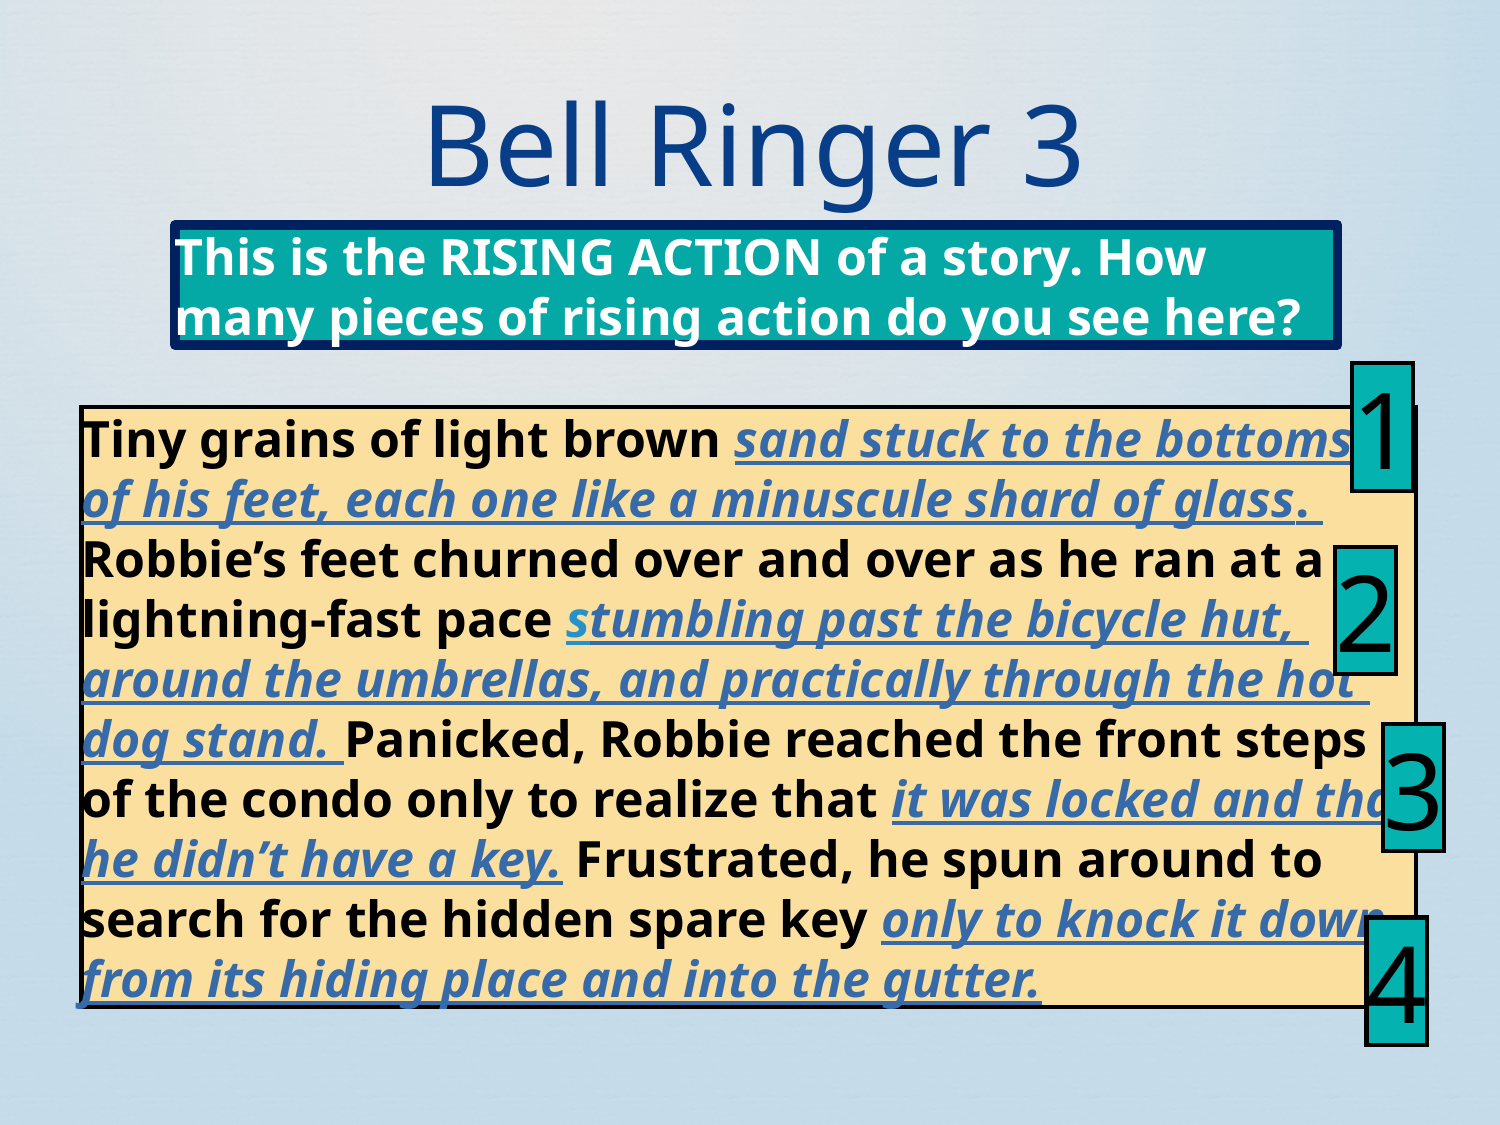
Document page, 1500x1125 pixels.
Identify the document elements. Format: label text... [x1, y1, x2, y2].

text_box 3 [1383, 723, 1445, 852]
text_box Tiny grains of light brown sand stuck to the bottoms of his feet, each one like a minuscule shard of glass. Robbie’s feet churned over and over as he ran at a lightning-fast pace stumbling past the bicycle hut, around the umbrellas, and practically through the hot dog stand. Panicked, Robbie reached the front steps of the condo only to realize that it was locked and that he didn’t have a key. Frustrated, he spun around to search for the hidden spare key only to knock it down from its hiding place and into the gutter. [81, 407, 1416, 1008]
text_box 2 [1335, 546, 1397, 675]
text_box 1 [1352, 363, 1413, 491]
title Bell Ringer 3 [117, 54, 1391, 229]
text_box This is the RISING ACTION of a story. How many pieces of rising action do you see here? [174, 224, 1338, 346]
text_box 4 [1366, 917, 1428, 1045]
